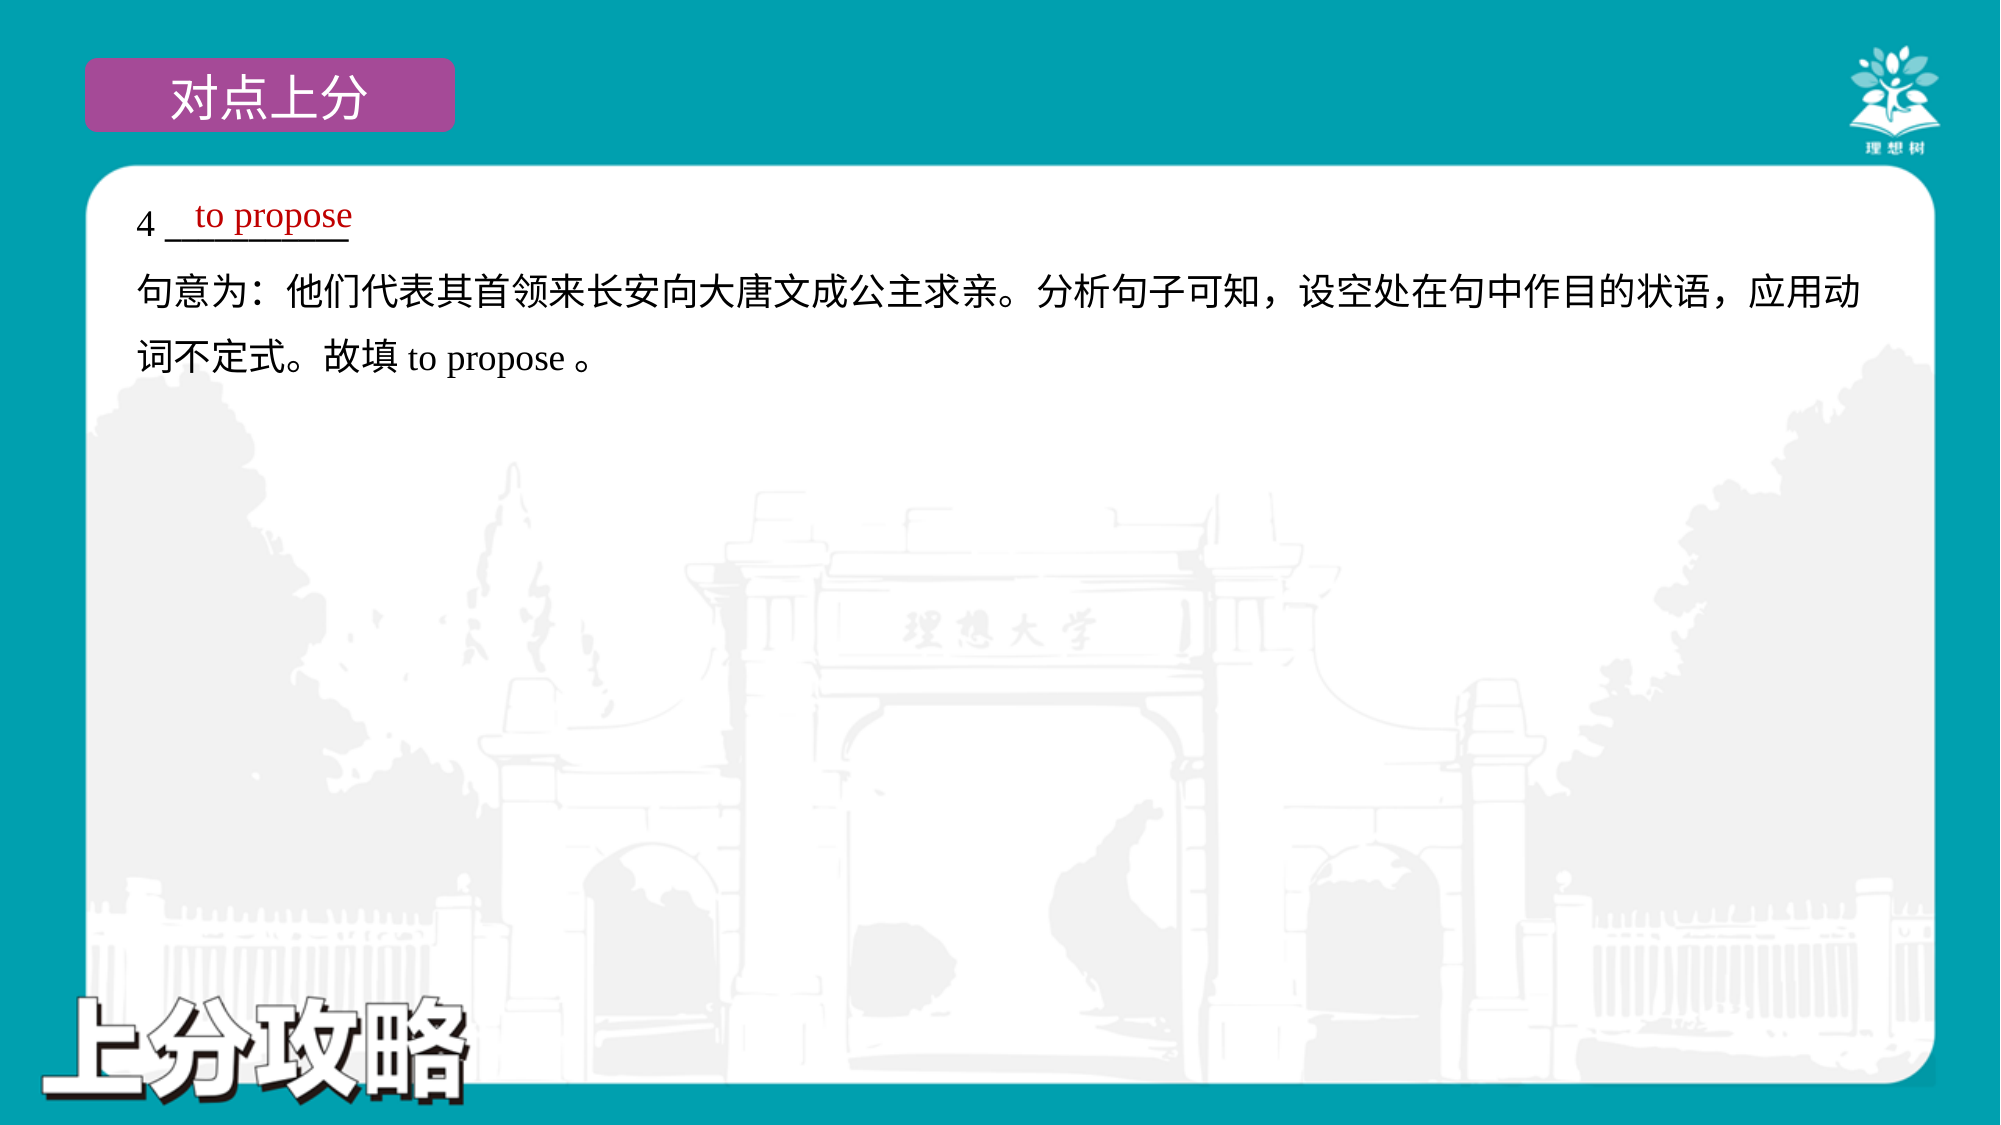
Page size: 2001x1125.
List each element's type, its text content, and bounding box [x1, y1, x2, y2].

text_box 4 ___________ [136, 176, 1865, 237]
text_box 句意为：他们代表其首领来长安向大唐文成公主求亲。分析句子可知，设空处在句中作目的状语，应用动 词不定式。故填to propose。 [136, 244, 1865, 371]
picture [0, 0, 2000, 1125]
text_box to propose [176, 168, 371, 228]
